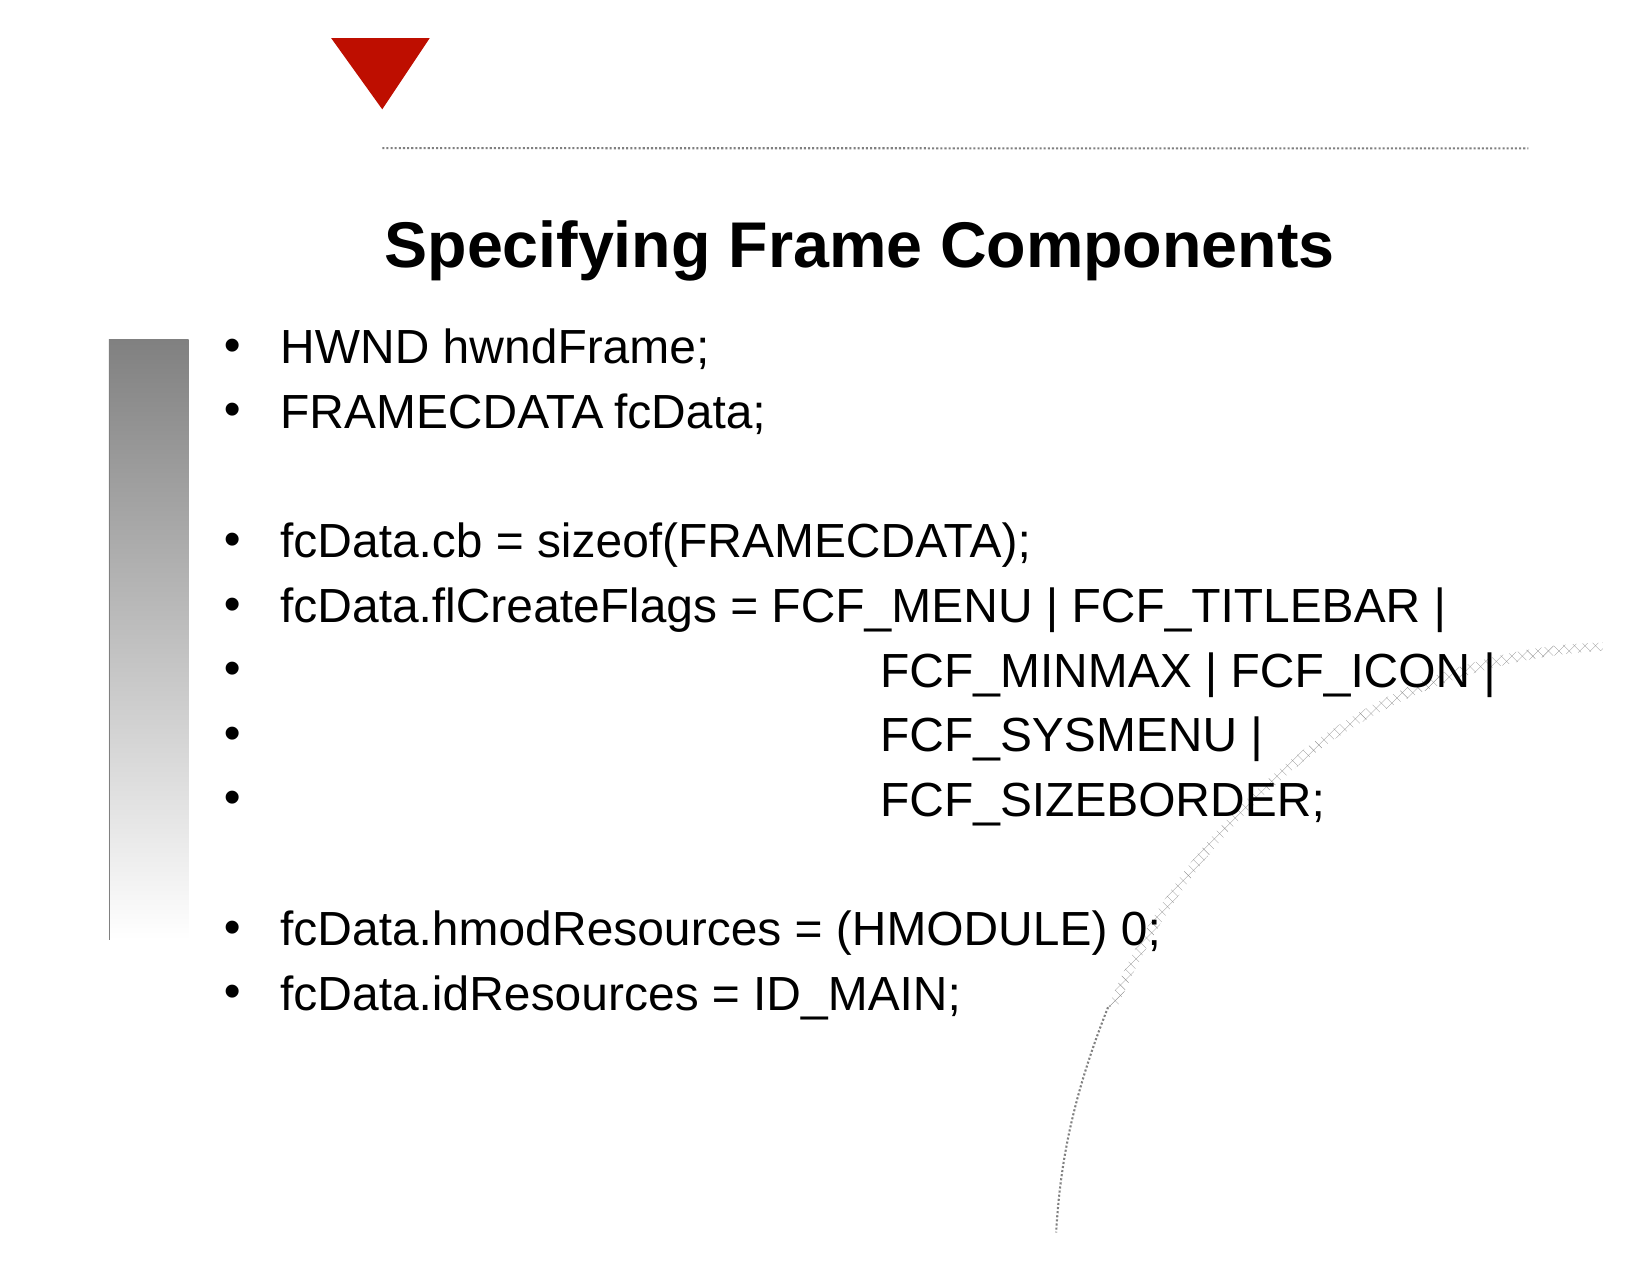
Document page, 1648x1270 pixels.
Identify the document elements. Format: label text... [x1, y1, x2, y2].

text_box Specifying Frame Components [384, 202, 1538, 281]
text_box HWND hwndFrame; FRAMECDATA fcData; fcData.cb = sizeof(FRAMECDATA); fcData.flCreateFlags = FCF_MENU | FCF_TITLEBAR | FCF_MINMAX | FCF_ICON | FCF_SYSMENU | FCF_SIZEBORDER; fcData.hmodResources = (HMODULE) 0; fcData.idResources = ID_MAIN; [223, 315, 1532, 1021]
